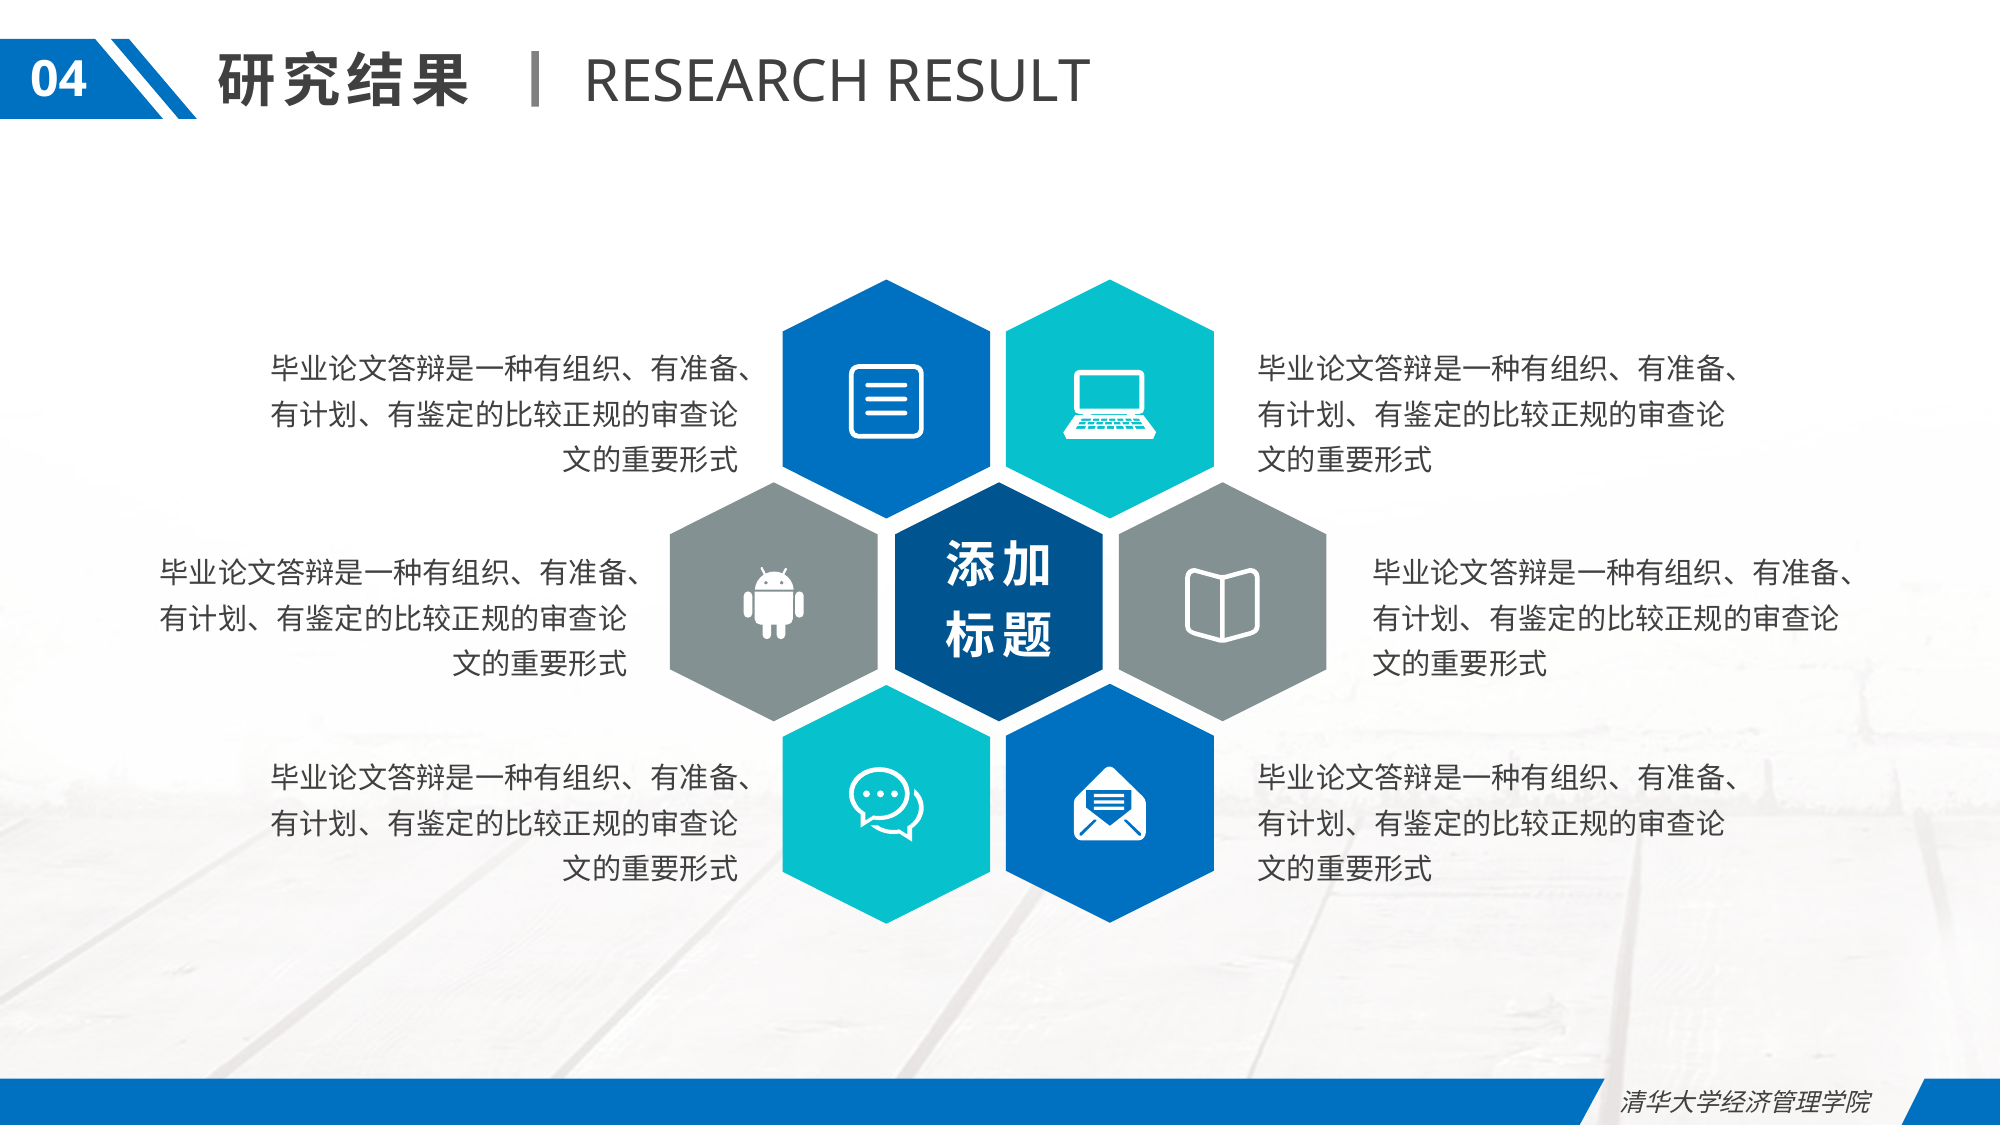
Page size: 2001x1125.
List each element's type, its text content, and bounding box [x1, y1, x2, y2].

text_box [0, 38, 197, 119]
text_box 毕业论文答辩是一种有组织、有准备、有计划、有鉴定的比较正规的审查论文的重要形式 [253, 741, 754, 873]
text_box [1118, 482, 1327, 722]
text_box 添加 标题 [894, 481, 1104, 723]
picture [0, 0, 2001, 1125]
text_box 毕业论文答辩是一种有组织、有准备、有计划、有鉴定的比较正规的审查论文的重要形式 [1242, 741, 1742, 873]
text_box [669, 482, 878, 722]
text_box 毕业论文答辩是一种有组织、有准备、有计划、有鉴定的比较正规的审查论文的重要形式 [1242, 332, 1742, 464]
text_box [1005, 683, 1214, 923]
text_box [530, 50, 540, 108]
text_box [782, 685, 991, 924]
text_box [782, 279, 991, 519]
text_box 毕业论文答辩是一种有组织、有准备、有计划、有鉴定的比较正规的审查论文的重要形式 [253, 332, 754, 464]
text_box 毕业论文答辩是一种有组织、有准备、有计划、有鉴定的比较正规的审查论文的重要形式 [1357, 536, 1857, 668]
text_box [1005, 279, 1214, 519]
text_box RESEARCH RESULT [569, 36, 1106, 121]
text_box 毕业论文答辩是一种有组织、有准备、有计划、有鉴定的比较正规的审查论文的重要形式 [142, 536, 643, 668]
text_box 研究结果 [203, 36, 498, 121]
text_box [0, 1078, 2000, 1125]
